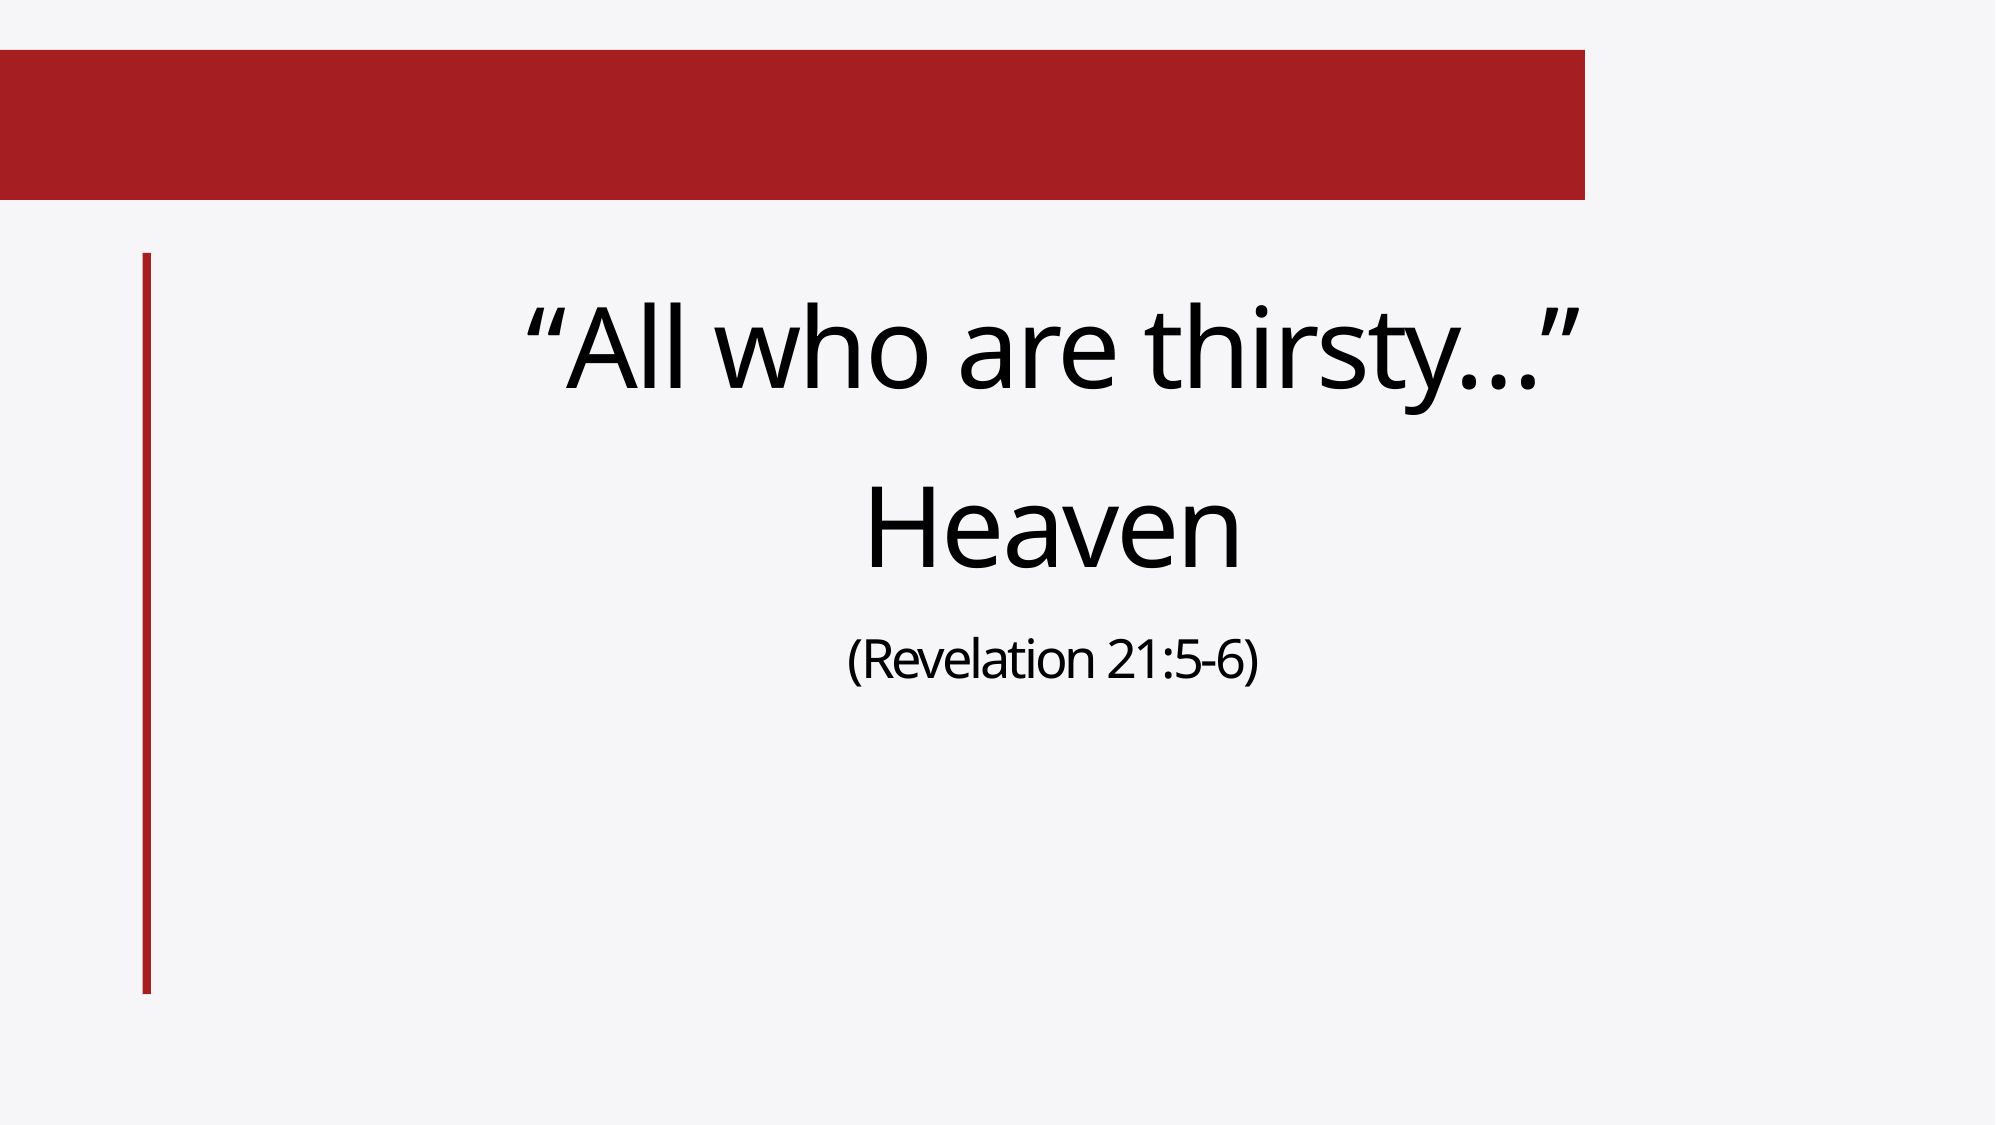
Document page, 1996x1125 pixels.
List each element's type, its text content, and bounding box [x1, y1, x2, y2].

subtitle “All who are thirsty…” Heaven (Revelation 21:5-6) [197, 249, 1910, 1000]
